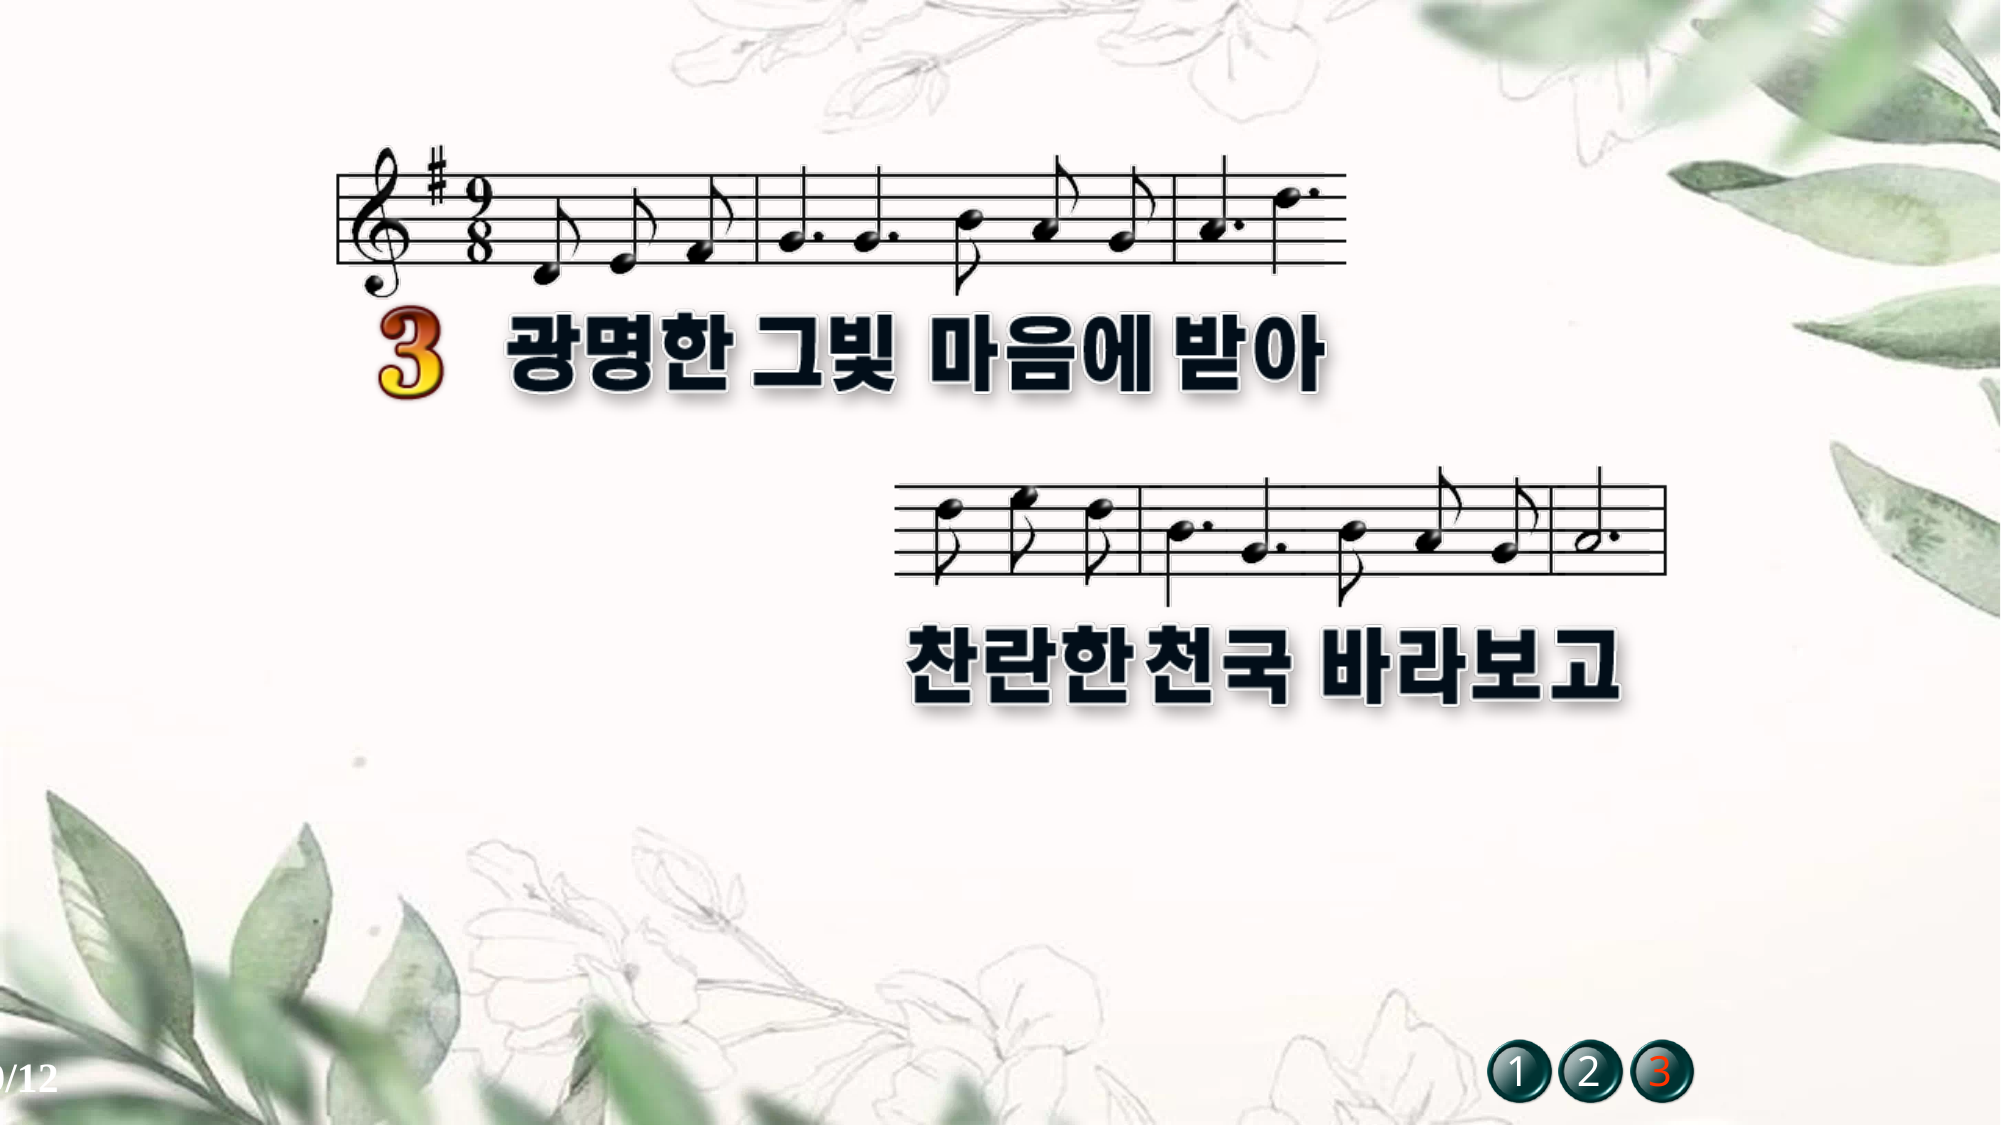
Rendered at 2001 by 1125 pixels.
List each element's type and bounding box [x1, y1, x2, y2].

picture [0, 0, 2001, 1125]
text_box [1555, 1035, 1626, 1106]
text_box [1627, 1035, 1697, 1106]
text_box [1484, 1035, 1555, 1106]
